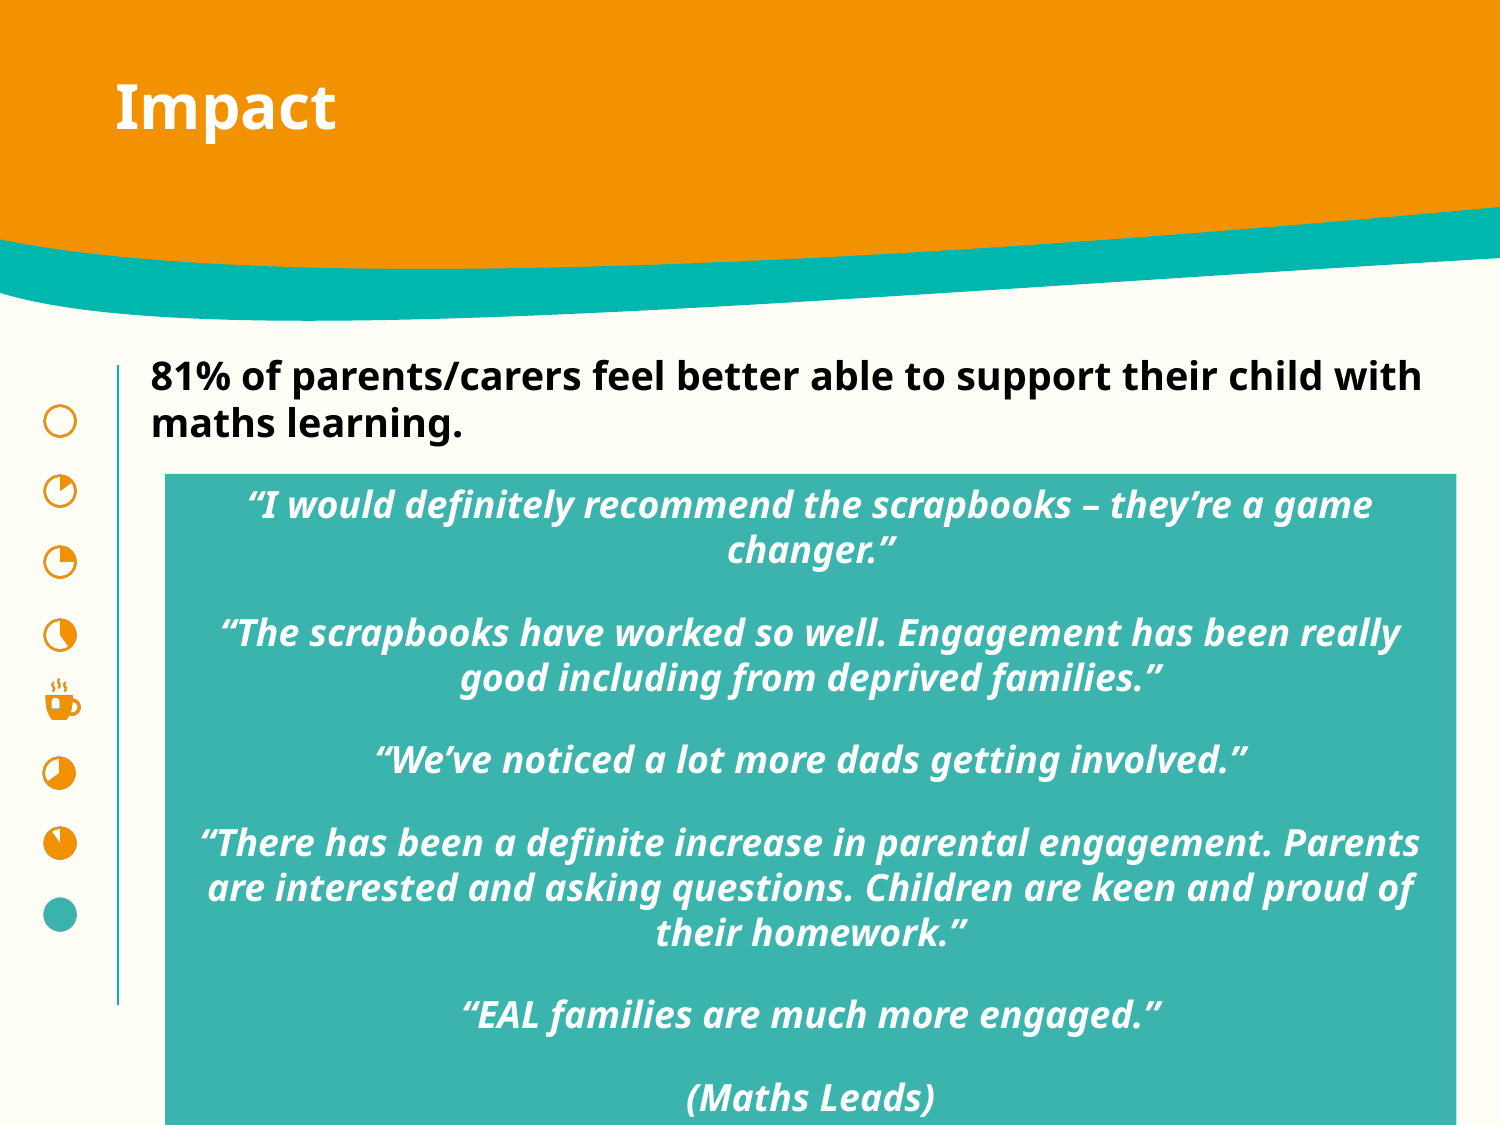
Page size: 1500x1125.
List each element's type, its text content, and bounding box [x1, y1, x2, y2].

picture [38, 752, 81, 795]
picture [38, 400, 81, 443]
picture [38, 822, 81, 865]
text_box 81% of parents/carers feel better able to support their child with maths learning. [135, 343, 1443, 454]
picture [38, 469, 81, 512]
list Impact [100, 67, 1411, 258]
picture [38, 541, 81, 583]
picture [38, 893, 81, 936]
text_box “I would definitely recommend the scrapbooks – they’re a game changer.” “The scrapbooks have worked so well. Engagement has been really good including from deprived families.” “We’ve noticed a lot more dads getting involved.” “There has been a definite increase in parental engagement. Parents are interested and asking questions. Children are keen and proud of their homework.” “EAL families are much more engaged.” (Maths Leads) [165, 473, 1457, 1125]
picture [36, 671, 90, 726]
picture [38, 614, 81, 657]
